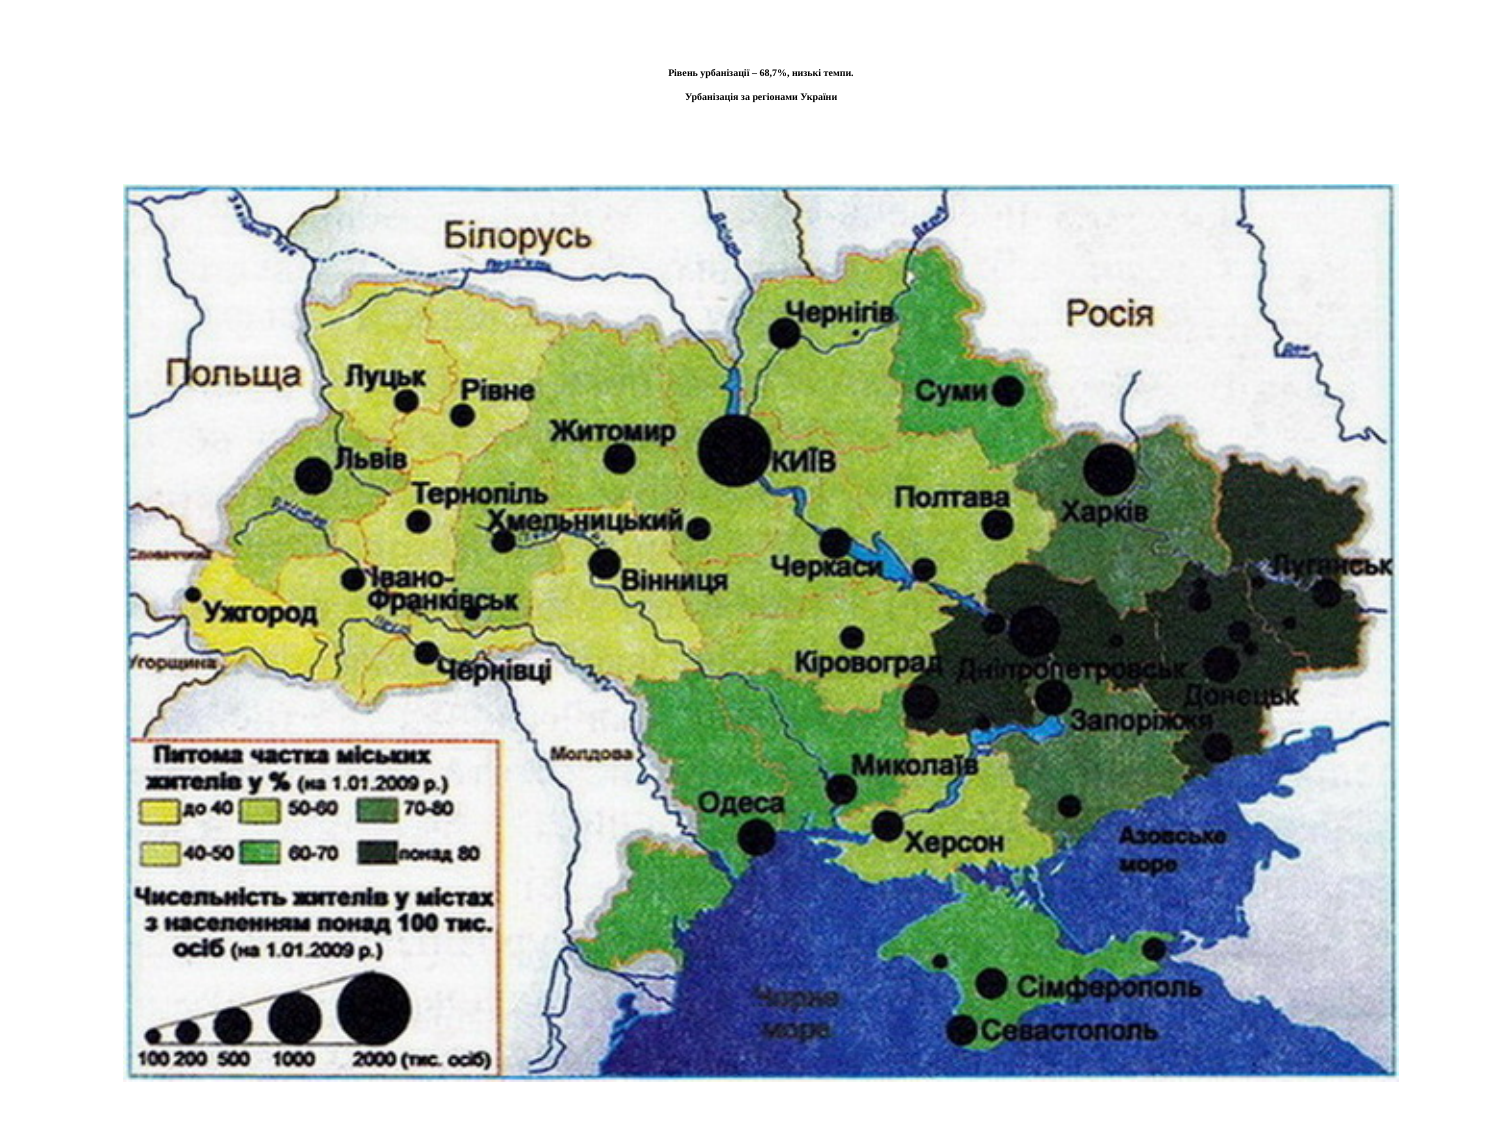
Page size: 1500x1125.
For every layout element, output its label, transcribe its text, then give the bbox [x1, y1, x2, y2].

title Рівень урбанізації – 68,7%, низькі темпи. Урбанізація за регіонами України [86, 42, 1437, 124]
picture [123, 184, 1399, 1082]
